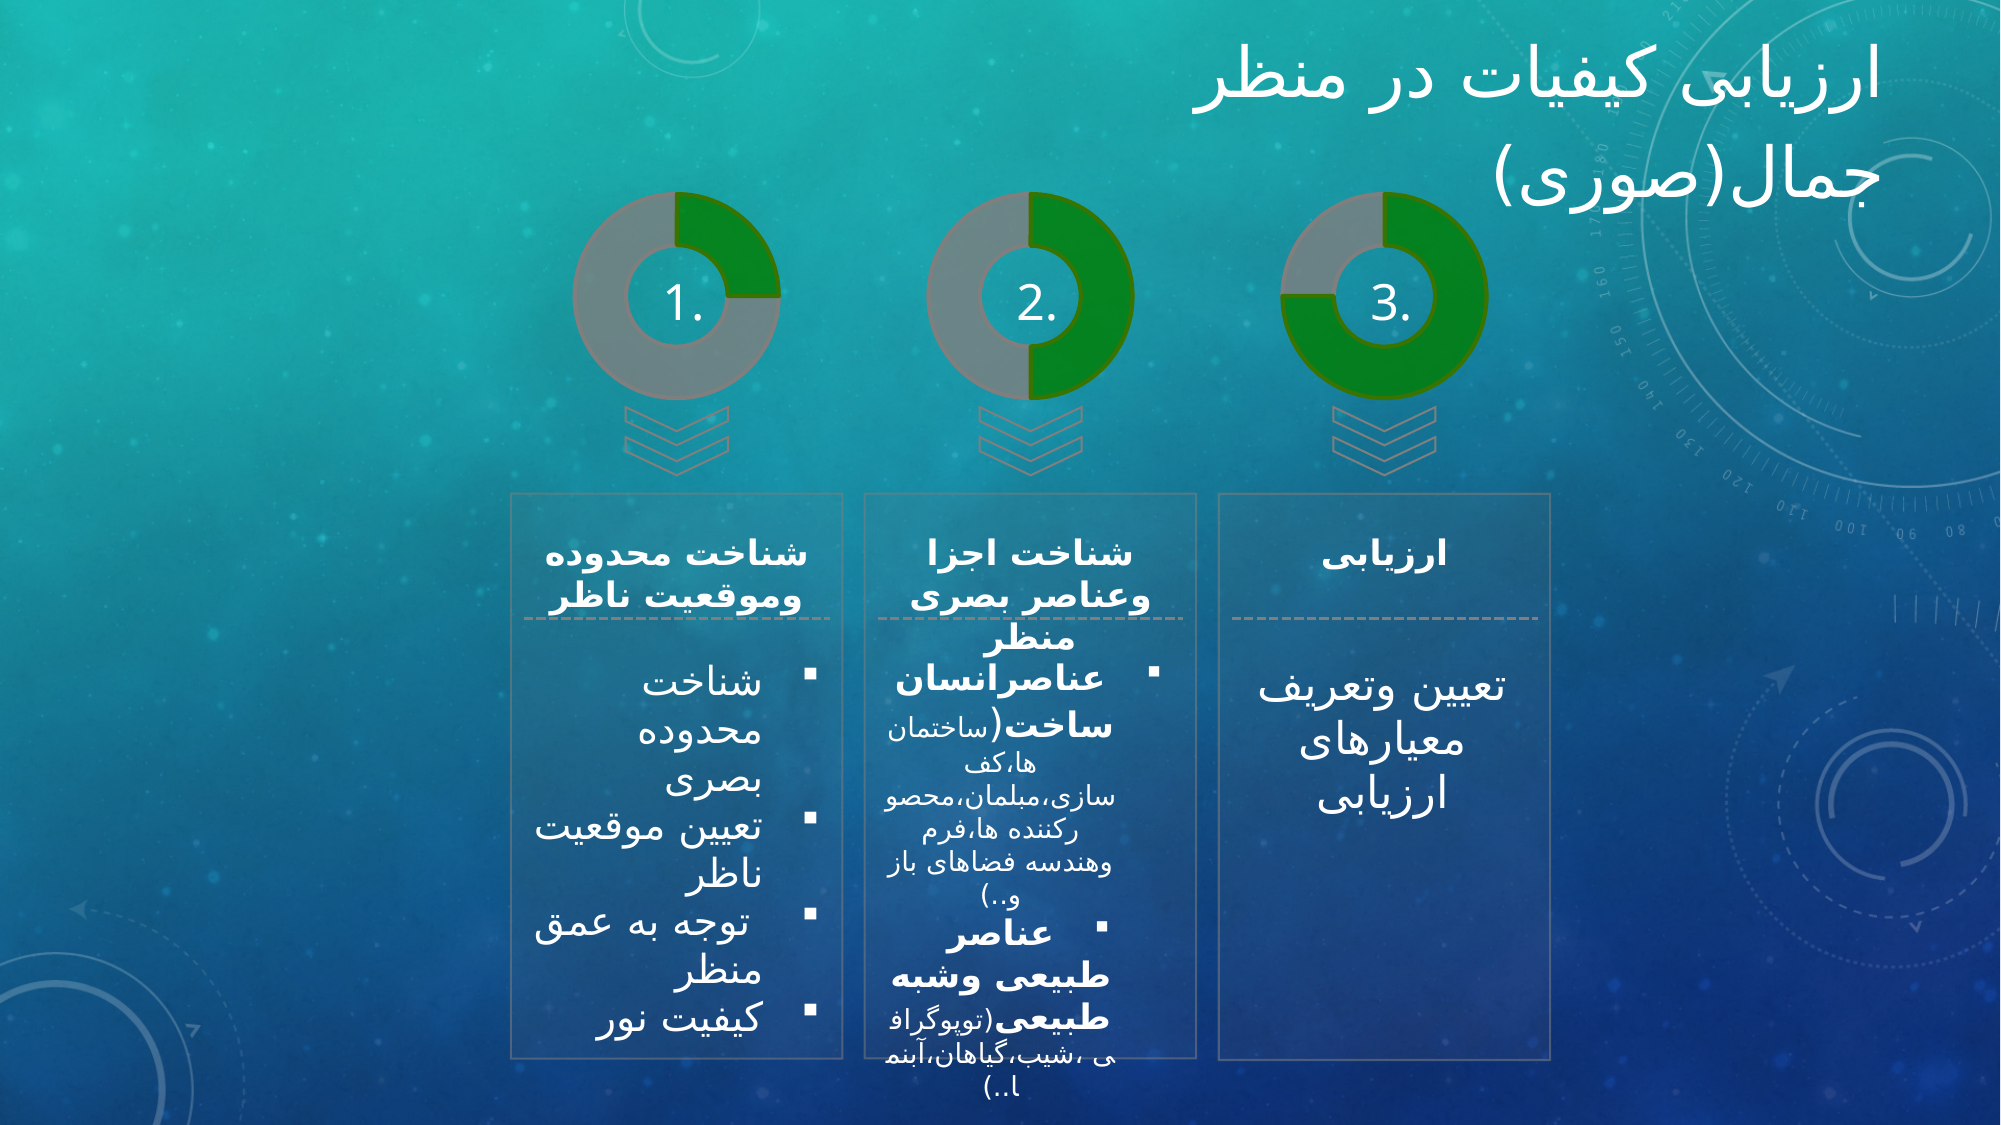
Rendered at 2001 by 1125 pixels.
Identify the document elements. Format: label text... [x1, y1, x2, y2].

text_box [928, 193, 1133, 399]
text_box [1333, 406, 1436, 476]
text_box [979, 406, 1082, 476]
picture [0, 0, 2001, 1125]
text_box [1282, 193, 1487, 399]
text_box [625, 406, 728, 476]
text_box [574, 193, 779, 399]
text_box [510, 493, 843, 1059]
text_box ارزیابی کیفیات در منظر جمال(صوری) [924, 3, 1900, 220]
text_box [1218, 493, 1551, 1061]
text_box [864, 493, 1197, 1059]
